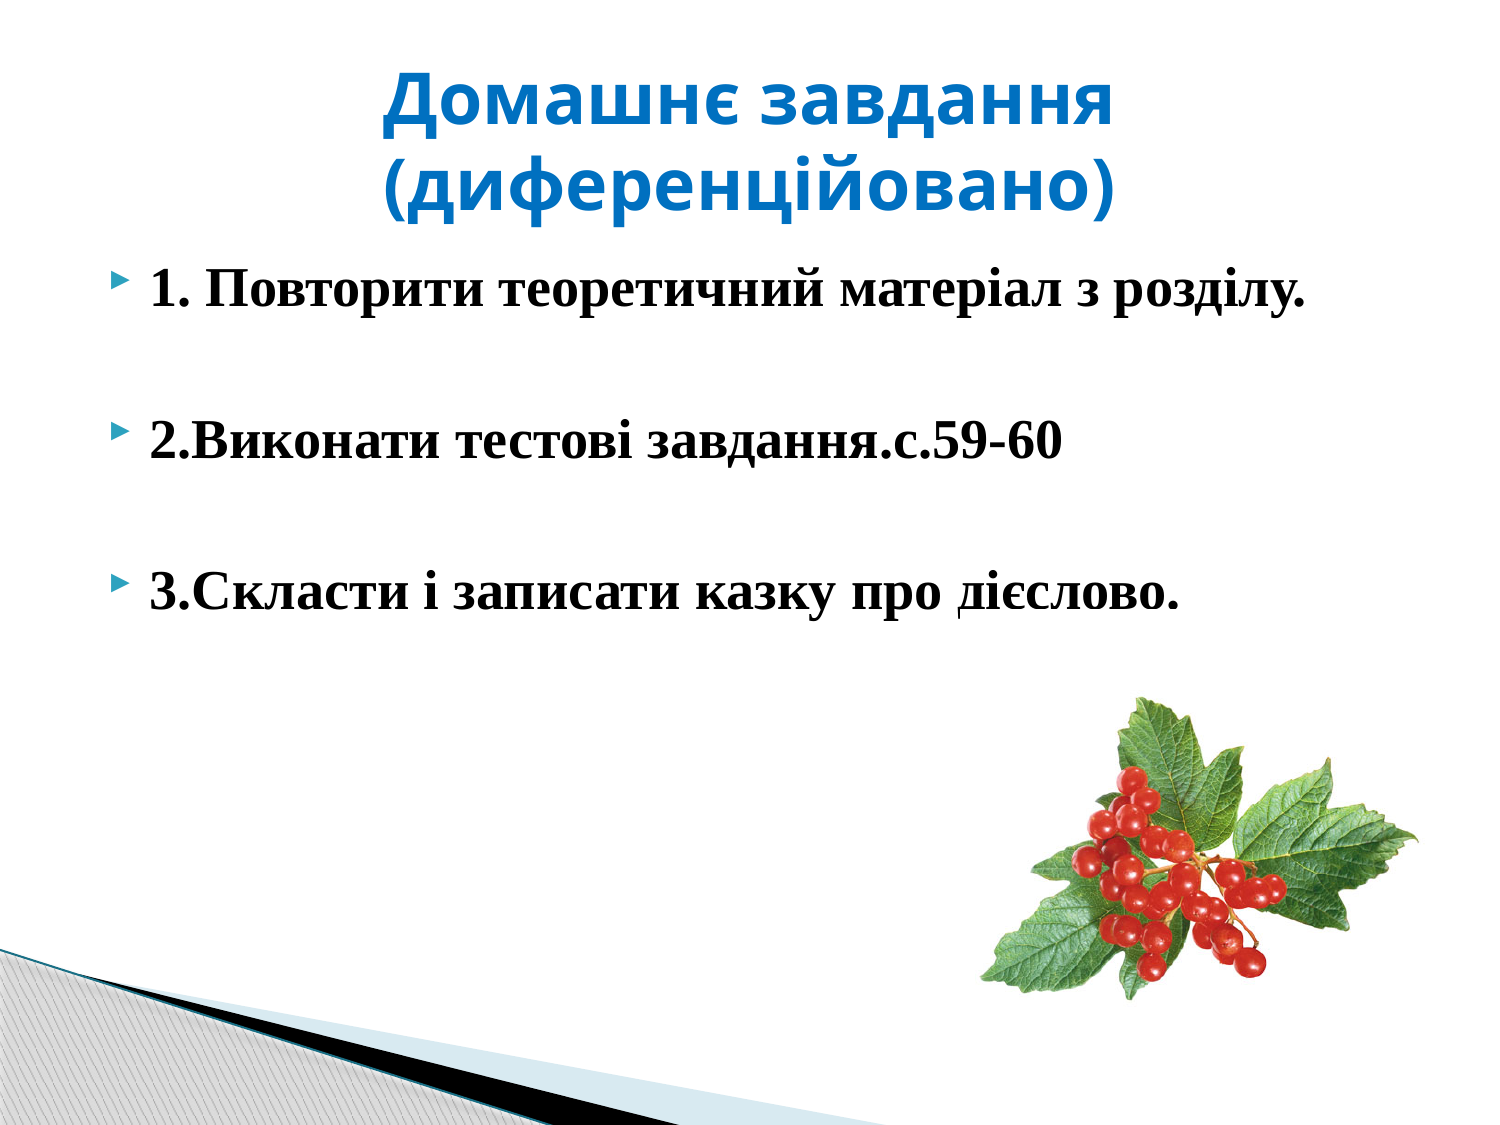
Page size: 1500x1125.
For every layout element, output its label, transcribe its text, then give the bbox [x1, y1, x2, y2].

list 1. Повторити теоретичний матеріал з розділу. 2.Виконати тестові завдання.с.59-60 3.Скласти і записати казку про дієслово. [74, 242, 1426, 986]
title Домашнє завдання (диференційовано) [75, 45, 1425, 233]
picture [960, 609, 1432, 1080]
